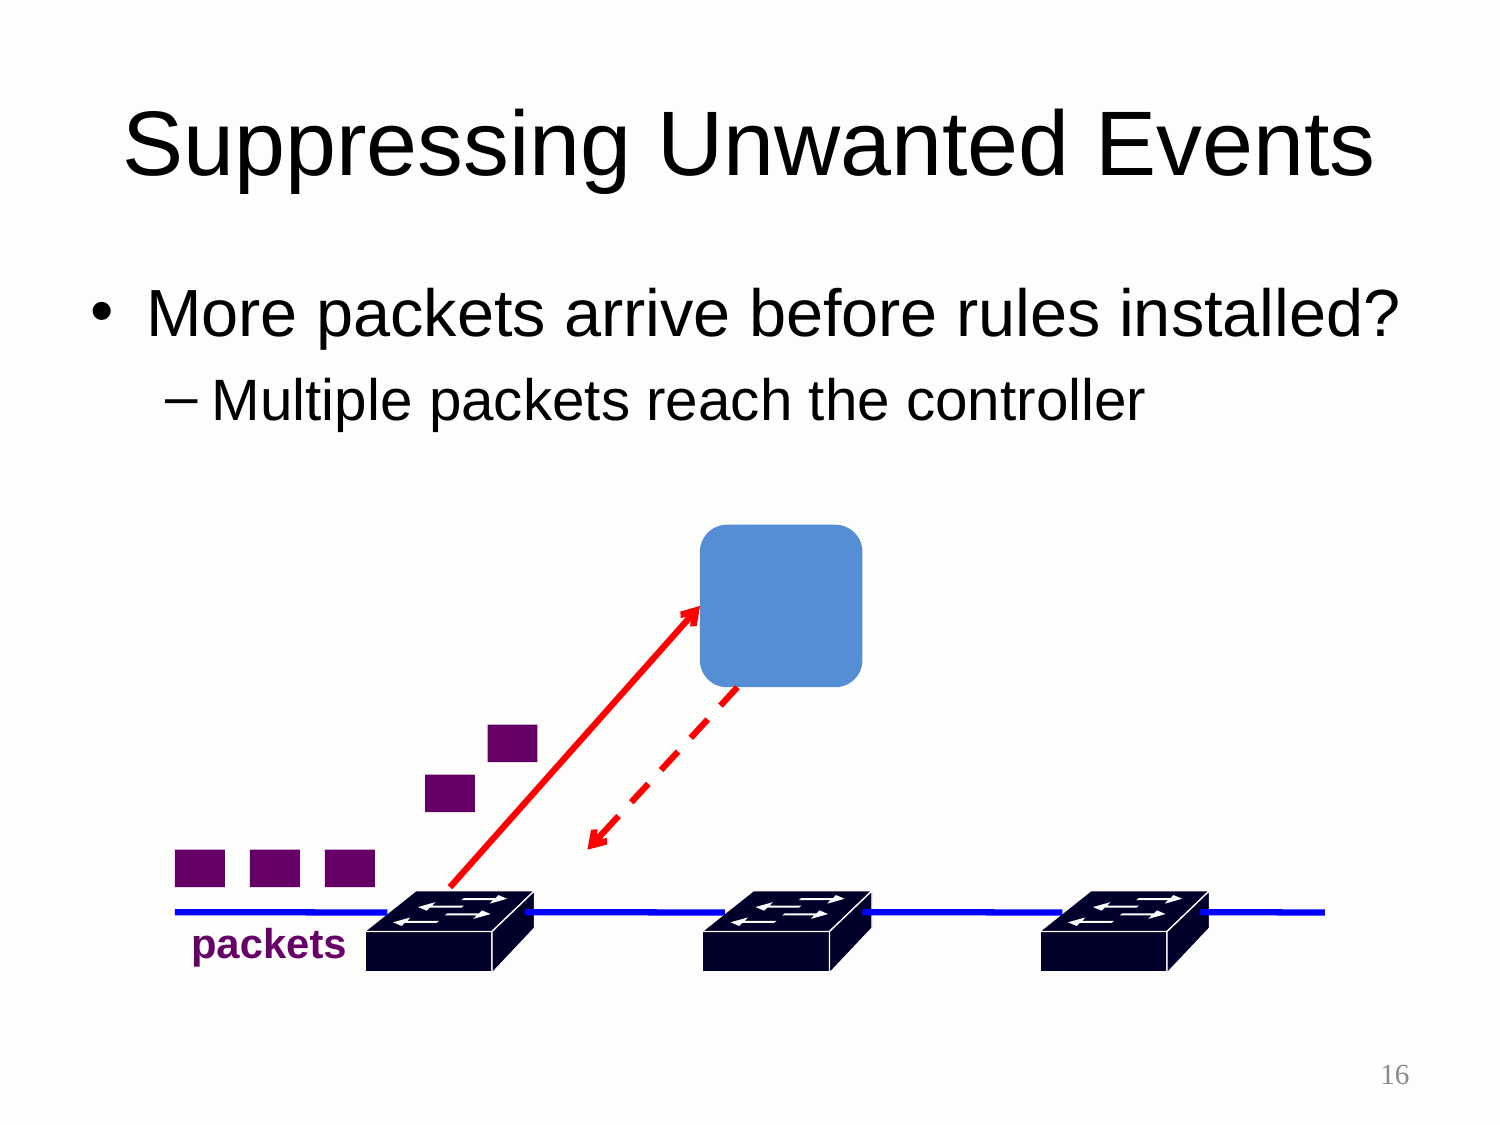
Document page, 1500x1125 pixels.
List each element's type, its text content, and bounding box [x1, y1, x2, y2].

picture [1037, 887, 1213, 976]
text_box [174, 849, 225, 888]
title Suppressing Unwanted Events [75, 45, 1425, 233]
picture [699, 887, 876, 976]
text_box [434, 621, 716, 872]
text_box [425, 774, 429, 813]
text_box [249, 849, 300, 888]
text_box [699, 524, 863, 688]
text_box [324, 849, 375, 888]
list More packets arrive before rules installed? Multiple packets reach the controller [75, 262, 1425, 1005]
text_box packets [176, 921, 357, 975]
slide_number 16 [1074, 1042, 1425, 1103]
picture [362, 887, 538, 976]
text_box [580, 693, 744, 844]
